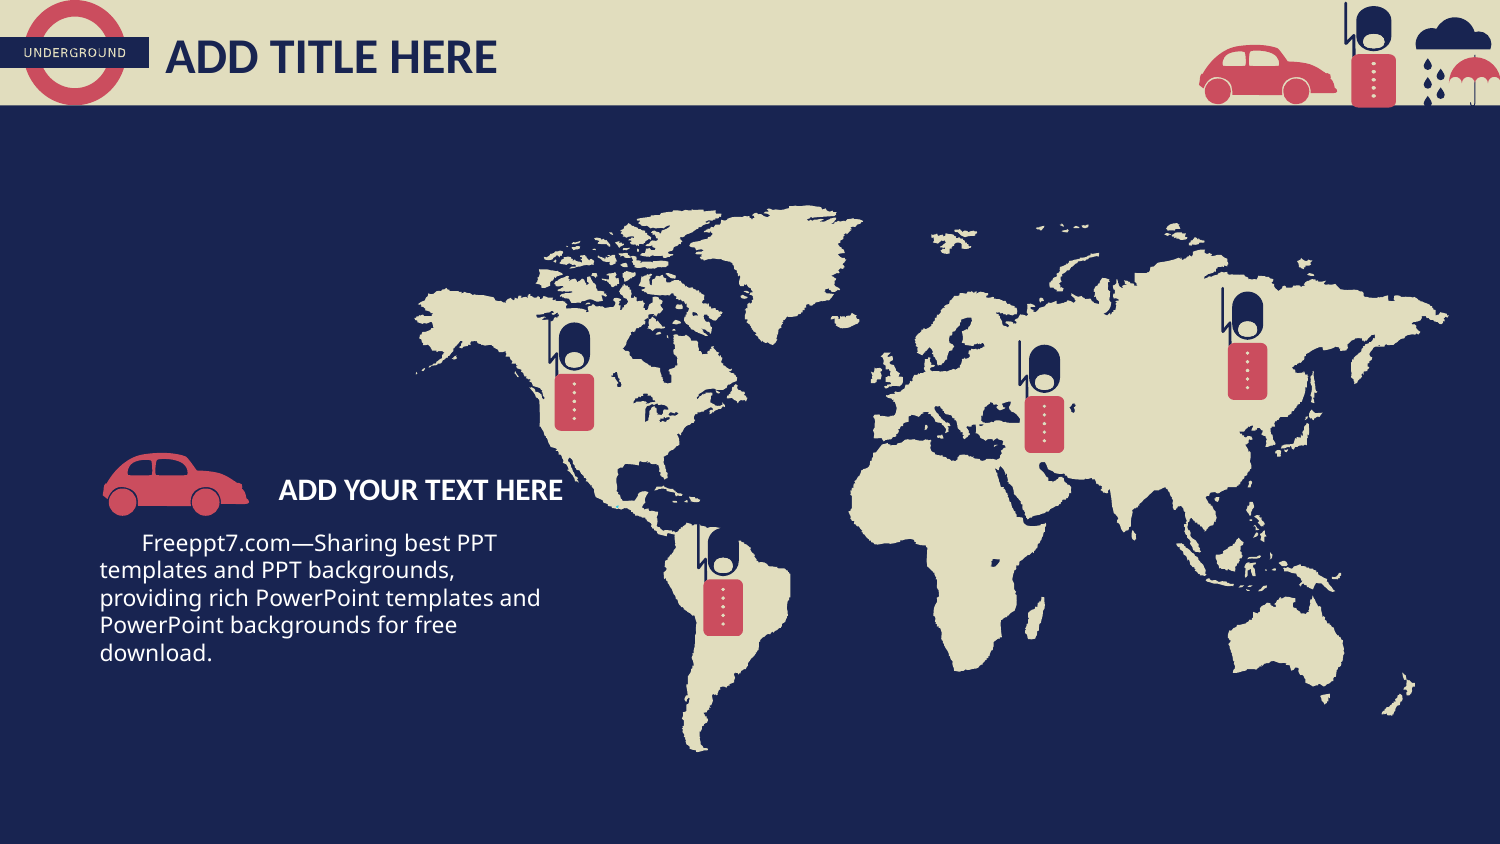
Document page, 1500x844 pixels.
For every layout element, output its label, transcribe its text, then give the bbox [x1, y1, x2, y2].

text_box Freeppt7.com—Sharing best PPT templates and PPT backgrounds, providing rich PowerPoint templates and PowerPoint backgrounds for free download. [88, 522, 408, 699]
picture [696, 522, 744, 637]
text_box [263, 461, 620, 516]
picture [548, 317, 595, 431]
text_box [0, 0, 1500, 108]
picture [1018, 339, 1065, 453]
picture [1221, 286, 1268, 400]
picture [102, 452, 250, 517]
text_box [413, 204, 1450, 753]
